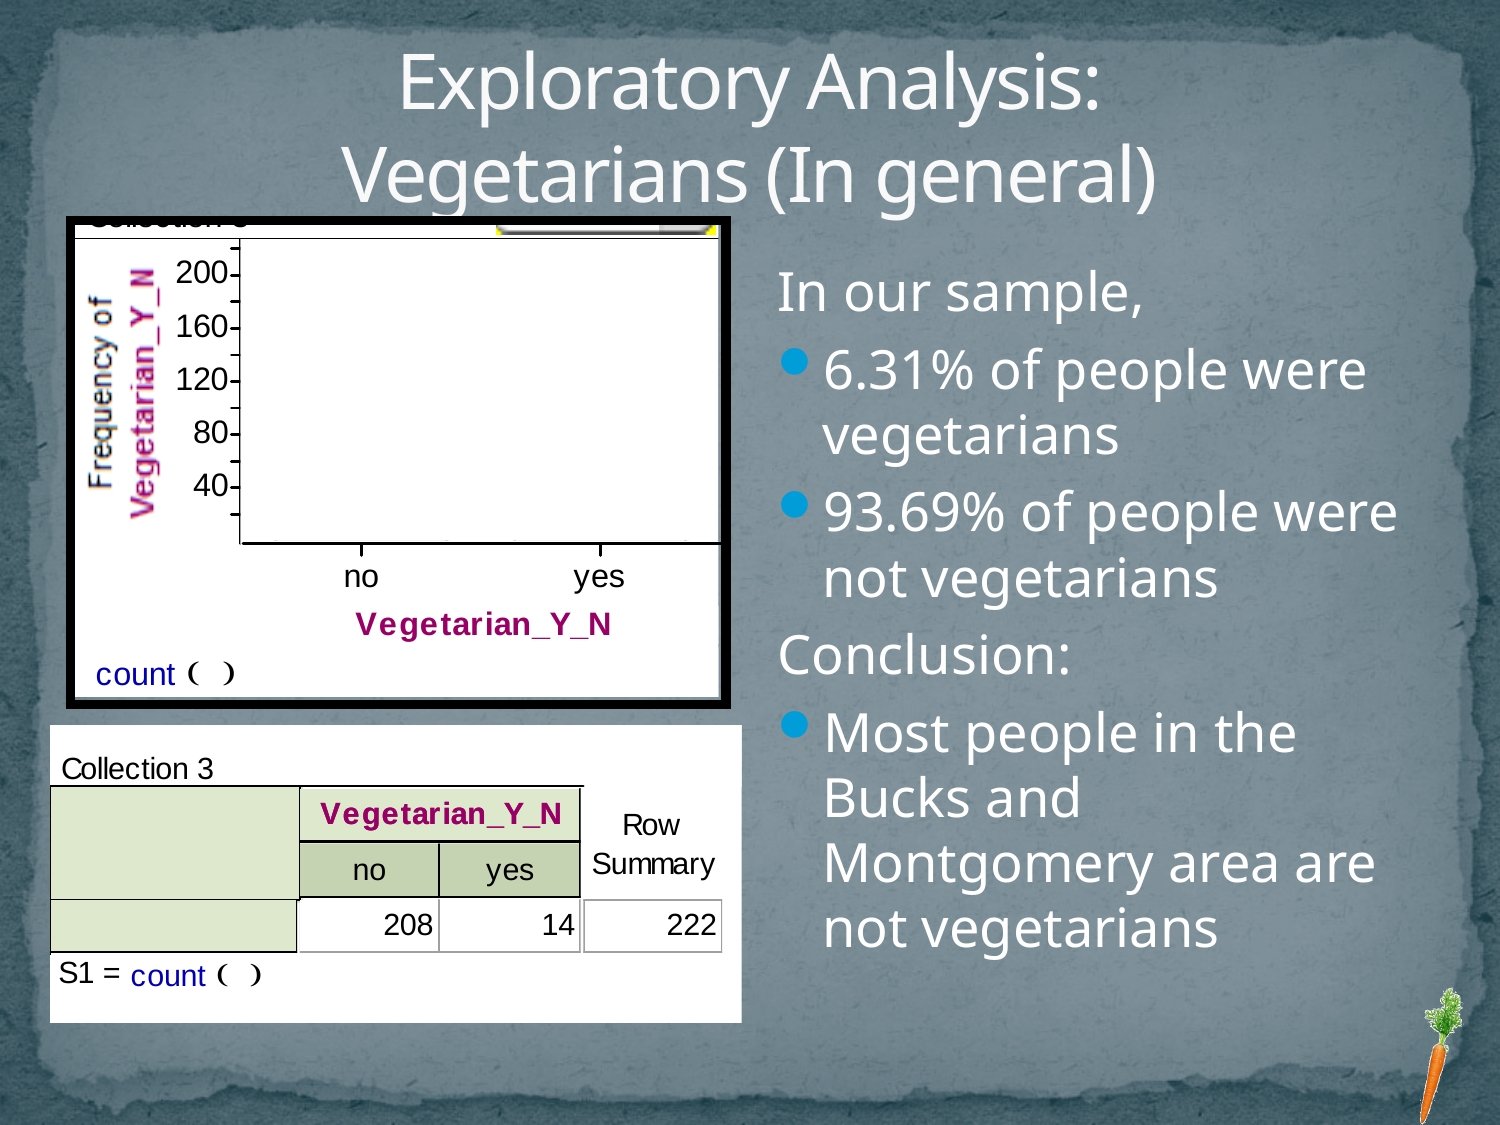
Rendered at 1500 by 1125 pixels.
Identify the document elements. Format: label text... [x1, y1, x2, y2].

picture [1412, 987, 1467, 1125]
title Exploratory Analysis: Vegetarians (In general) [74, 24, 1425, 225]
picture [50, 725, 745, 1025]
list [77, 226, 721, 698]
list In our sample, 6.31% of people were vegetarians 93.69% of people were not vegetarians Conclusion: Most people in the Bucks and Montgomery area are not vegetarians [762, 249, 1429, 1000]
